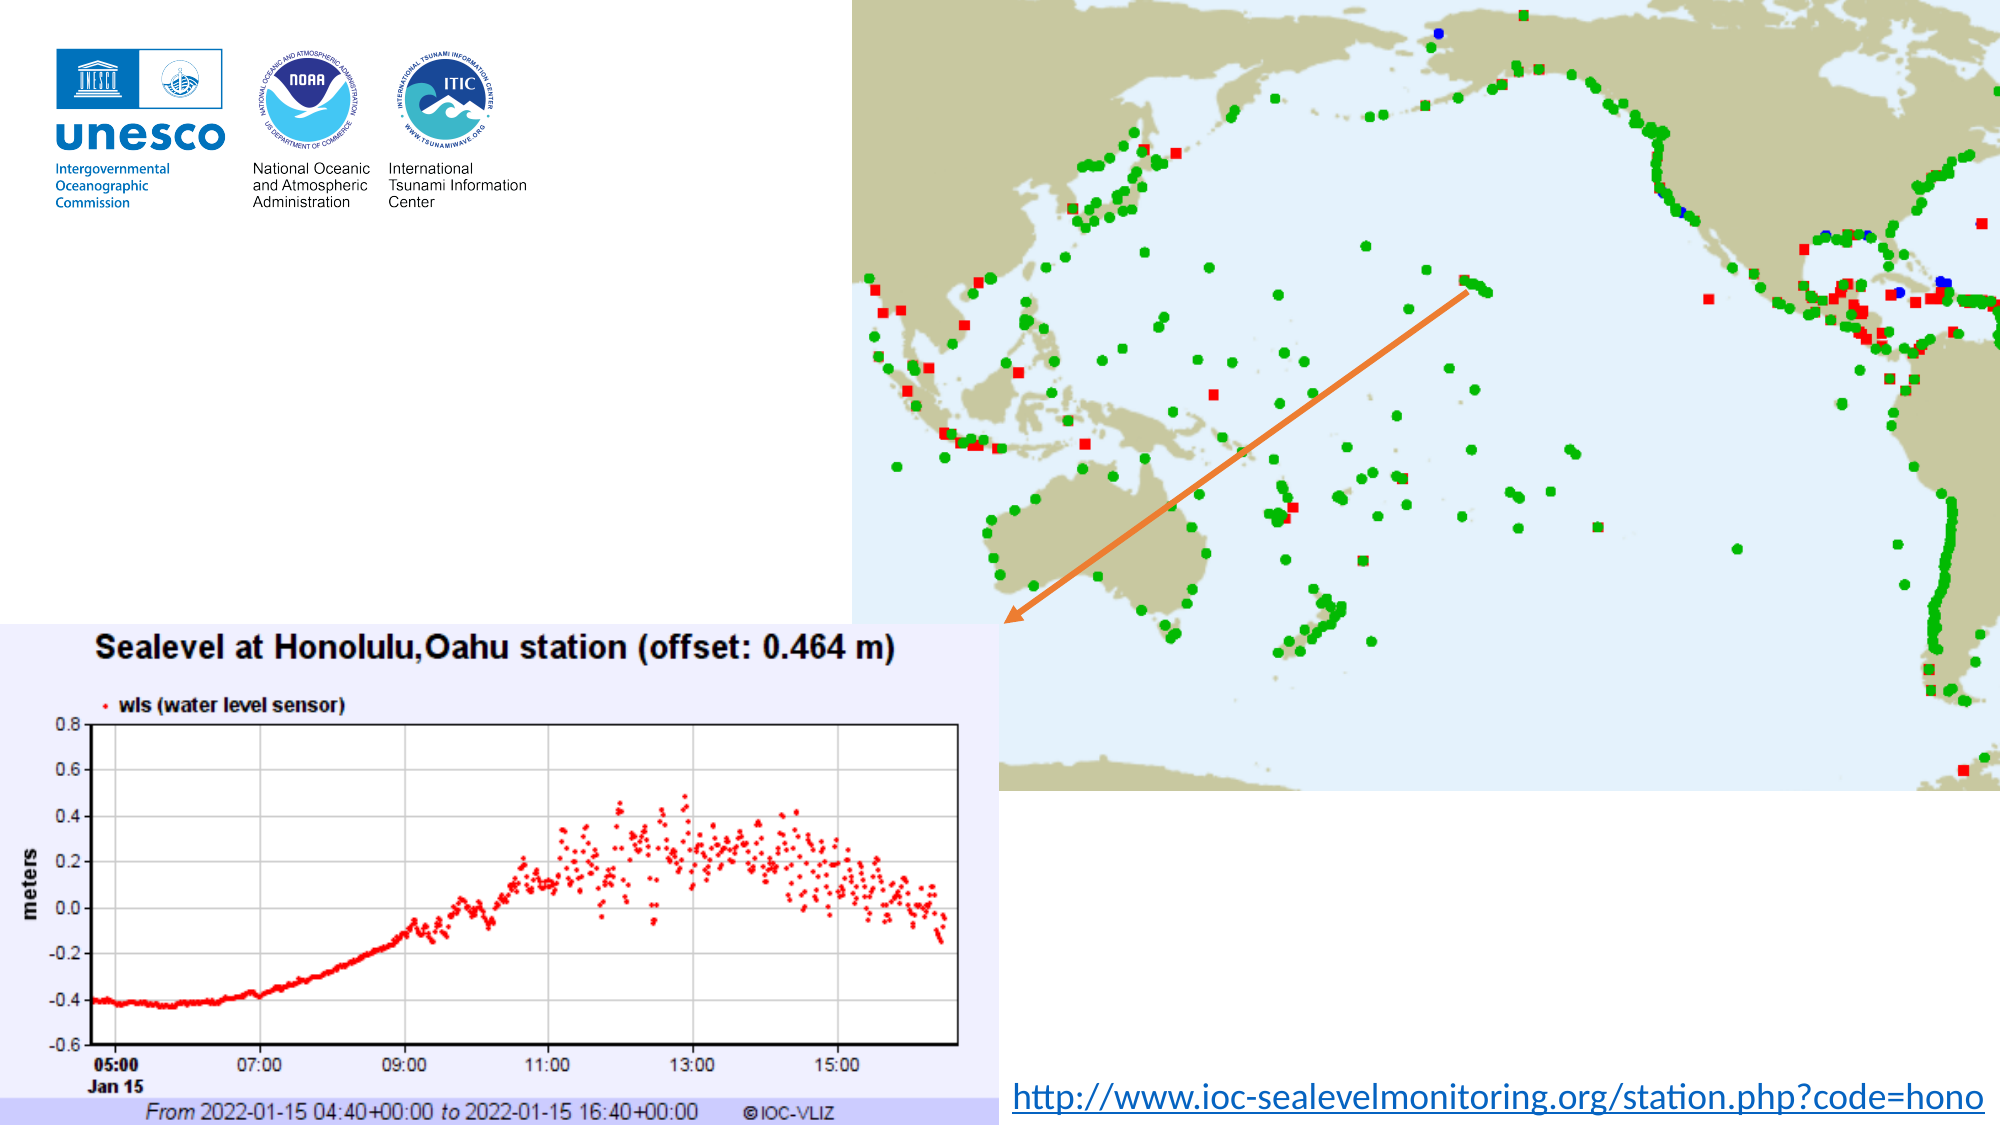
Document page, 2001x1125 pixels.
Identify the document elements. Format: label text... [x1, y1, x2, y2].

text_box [1003, 291, 1468, 624]
picture [43, 35, 527, 221]
picture [0, 0, 2000, 1125]
text_box http://www.ioc-sealevelmonitoring.org/station.php?code=hono [999, 1064, 2000, 1125]
